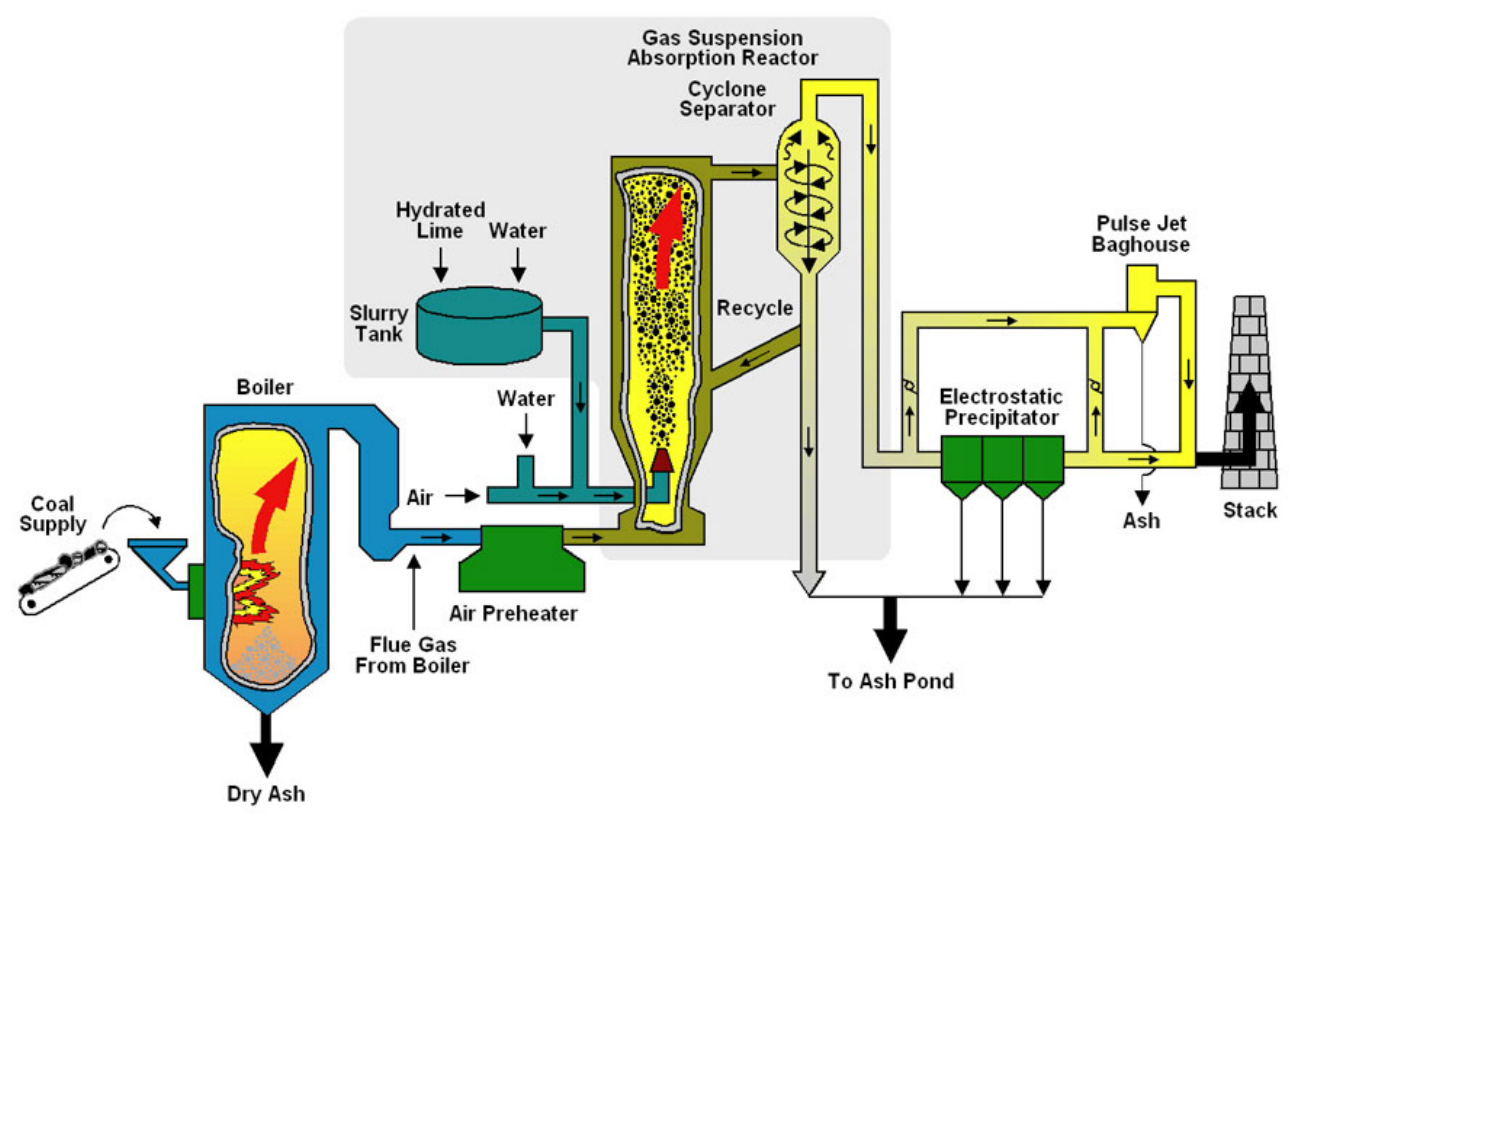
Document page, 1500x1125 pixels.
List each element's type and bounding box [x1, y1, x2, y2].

picture [0, 0, 1307, 828]
